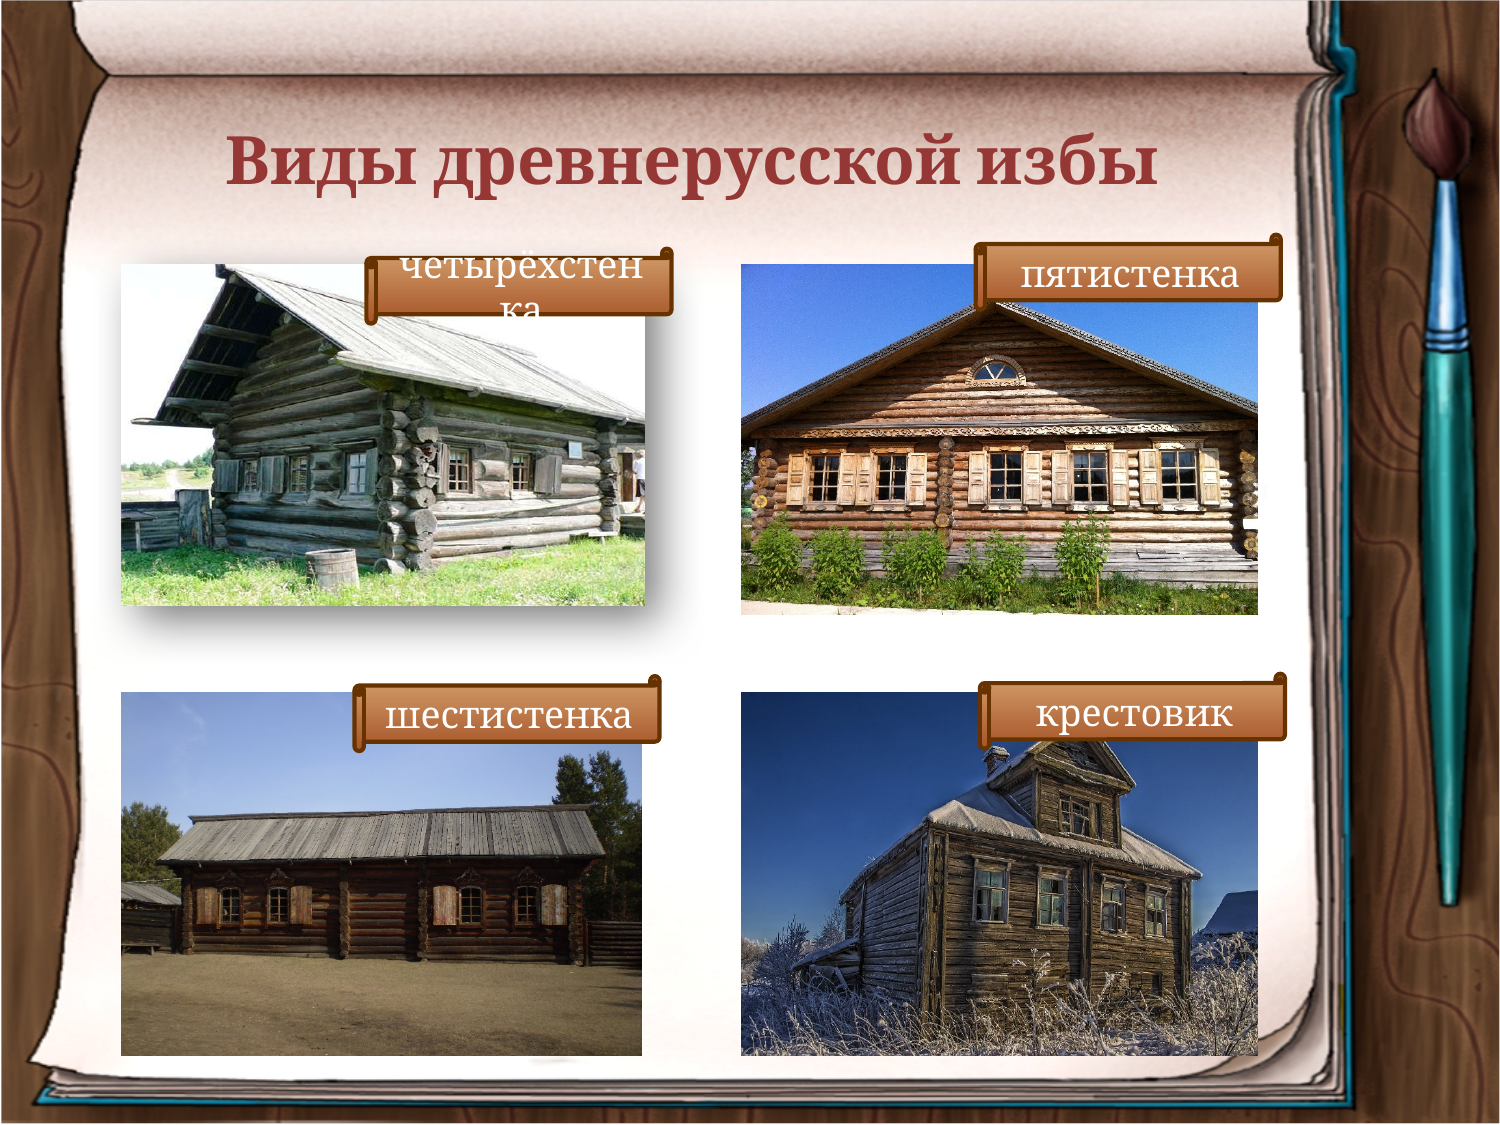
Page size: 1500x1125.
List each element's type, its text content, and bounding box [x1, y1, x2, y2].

picture [0, 0, 1500, 1125]
text_box крестовик [977, 671, 1288, 742]
text_box шестистенка [352, 674, 662, 744]
title Виды древнерусской избы [0, 118, 1400, 287]
text_box пятистенка [973, 232, 1283, 303]
text_box четырёхстенка [364, 246, 674, 317]
